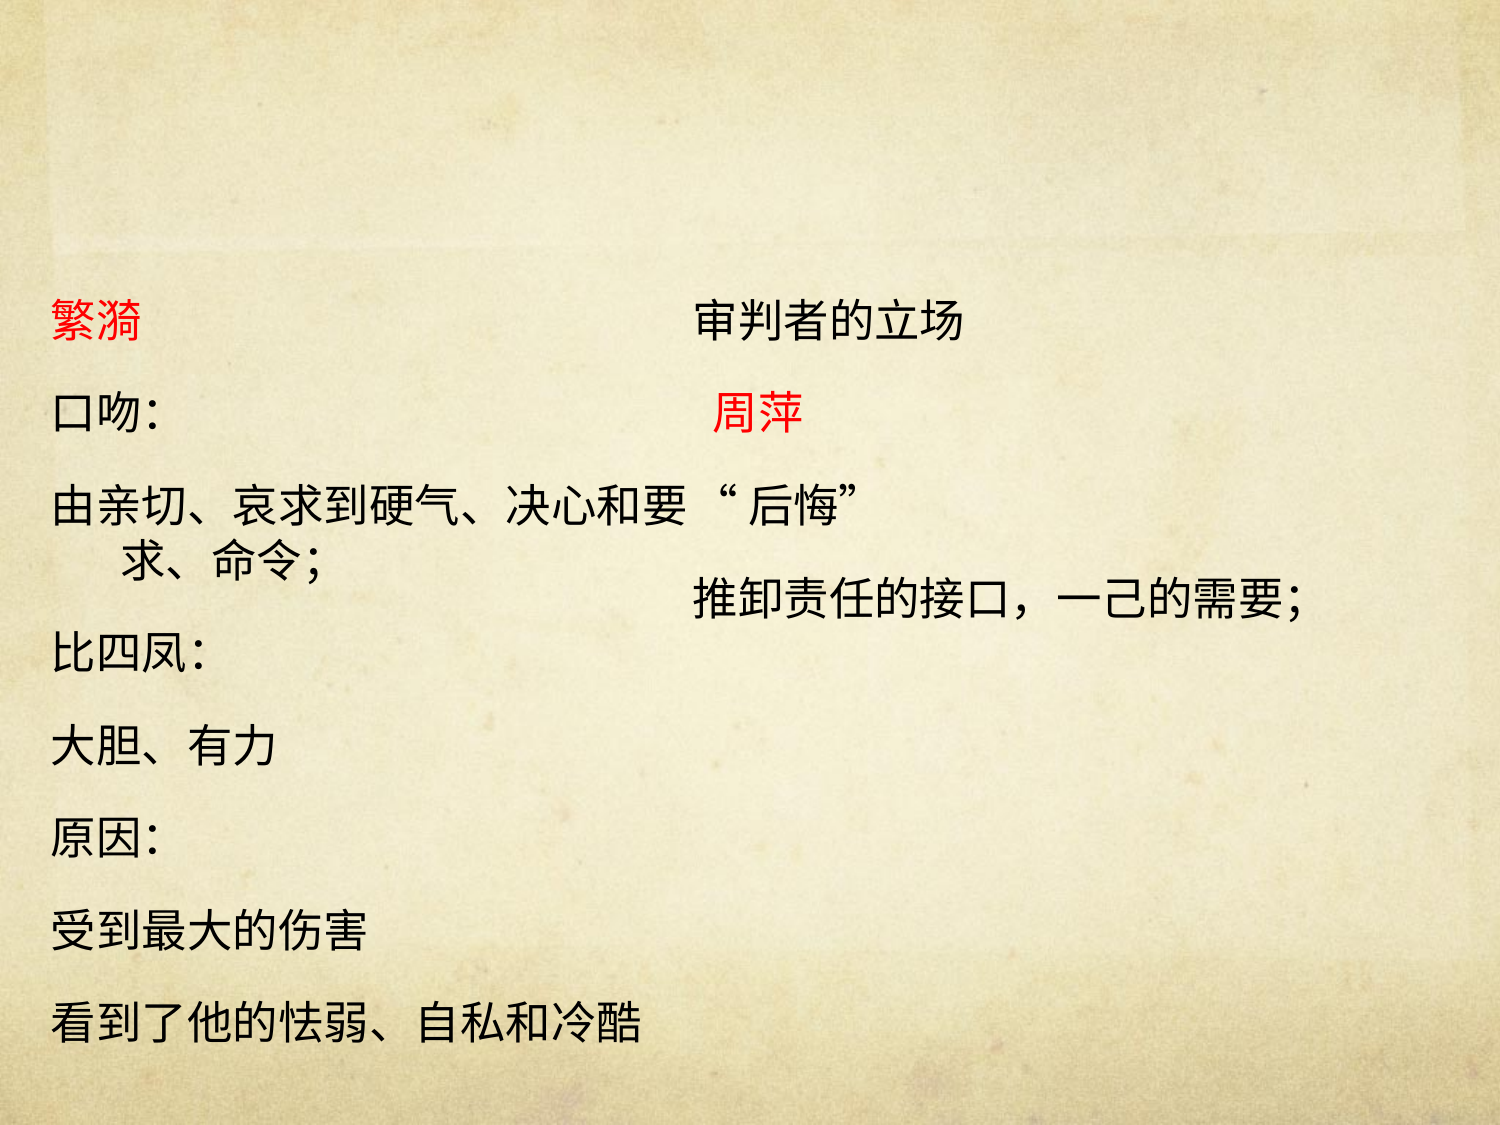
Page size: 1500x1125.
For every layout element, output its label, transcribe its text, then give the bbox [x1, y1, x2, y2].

list 繁漪 口吻： 由亲切、哀求到硬气、决心和要求、命令； 比四凤： 大胆、有力 原因： 受到最大的伤害 看到了他的怯弱、自私和冷酷 审判者的立场 周萍 “后悔” 推卸责任的接口，一己的需要； [35, 284, 1350, 1064]
picture [0, 0, 1500, 1125]
